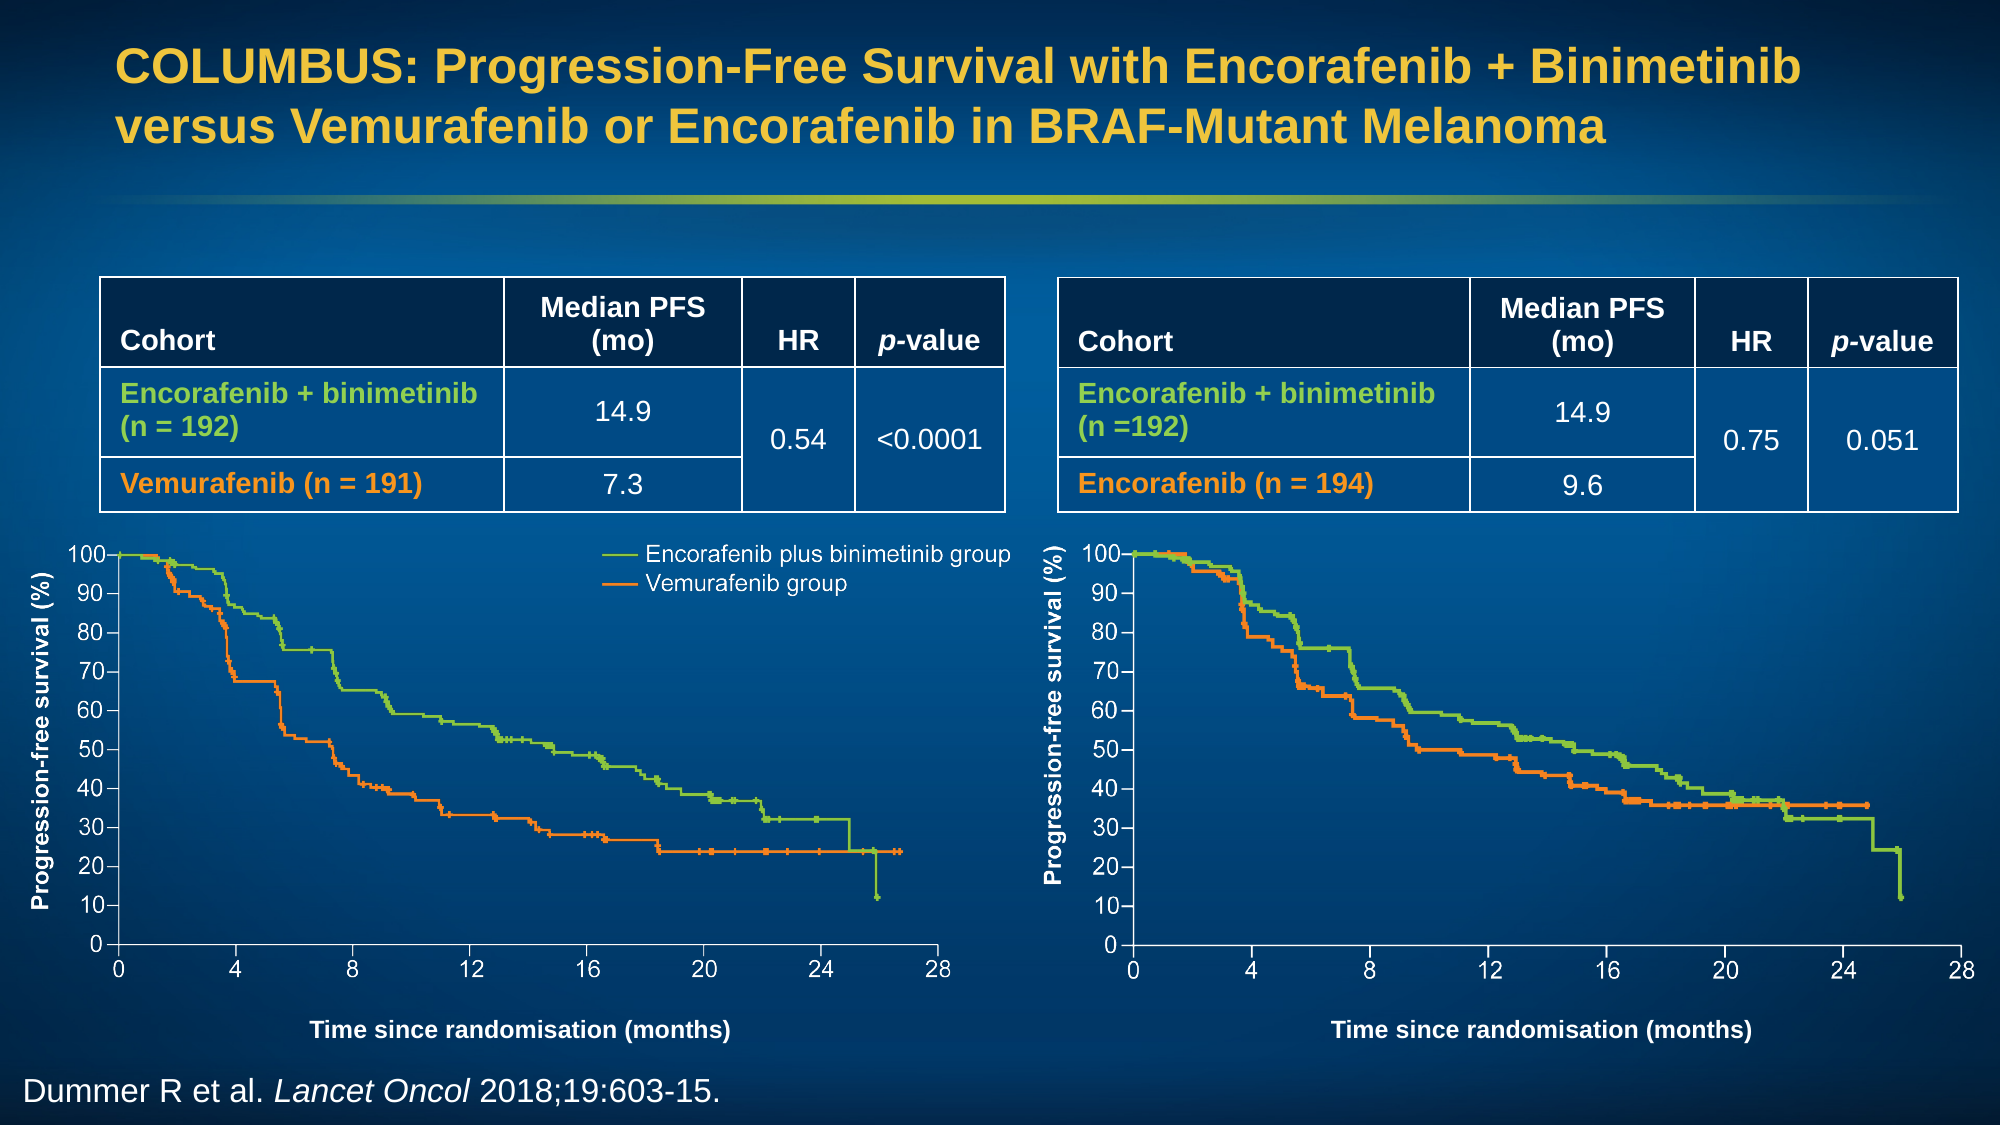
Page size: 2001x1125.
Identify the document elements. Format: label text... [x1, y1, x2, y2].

table_cell Encorafenib + binimetinib (n = 192) [101, 368, 503, 456]
title COLUMBUS: Progression-Free Survival with Encorafenib + Binimetinib versus Vemurafenib or Encorafenib in BRAF-Mutant Melanoma [99, 0, 1900, 188]
text_box Time since randomisation (months) [139, 1006, 902, 1052]
table_cell 0.54 [743, 368, 854, 511]
table_cell 14.9 [505, 368, 741, 456]
table_cell 0.051 [1809, 368, 1957, 511]
table_cell Encorafenib (n = 194) [1059, 458, 1469, 511]
table_cell 9.6 [1471, 458, 1694, 511]
table_header p-value [1809, 278, 1957, 367]
table_header Cohort [101, 278, 503, 366]
picture [0, 0, 2000, 1125]
table_header HR [1696, 278, 1807, 367]
table_cell 0.75 [1696, 368, 1807, 511]
table_header Median PFS (mo) [505, 278, 741, 366]
text_box Time since randomisation (months) [1160, 1006, 1924, 1052]
table_cell Vemurafenib (n = 191) [101, 458, 503, 511]
table_cell <0.0001 [856, 368, 1004, 511]
table_header p-value [856, 278, 1004, 366]
table_cell 7.3 [505, 458, 741, 511]
table_cell 14.9 [1471, 368, 1694, 456]
table_header Median PFS (mo) [1471, 278, 1694, 367]
table_header HR [743, 278, 854, 366]
table_header Cohort [1059, 278, 1469, 367]
text_box Dummer R et al. Lancet Oncol 2018;19:603-15. [0, 1061, 1800, 1120]
table_cell Encorafenib + binimetinib (n =192) [1059, 368, 1469, 456]
